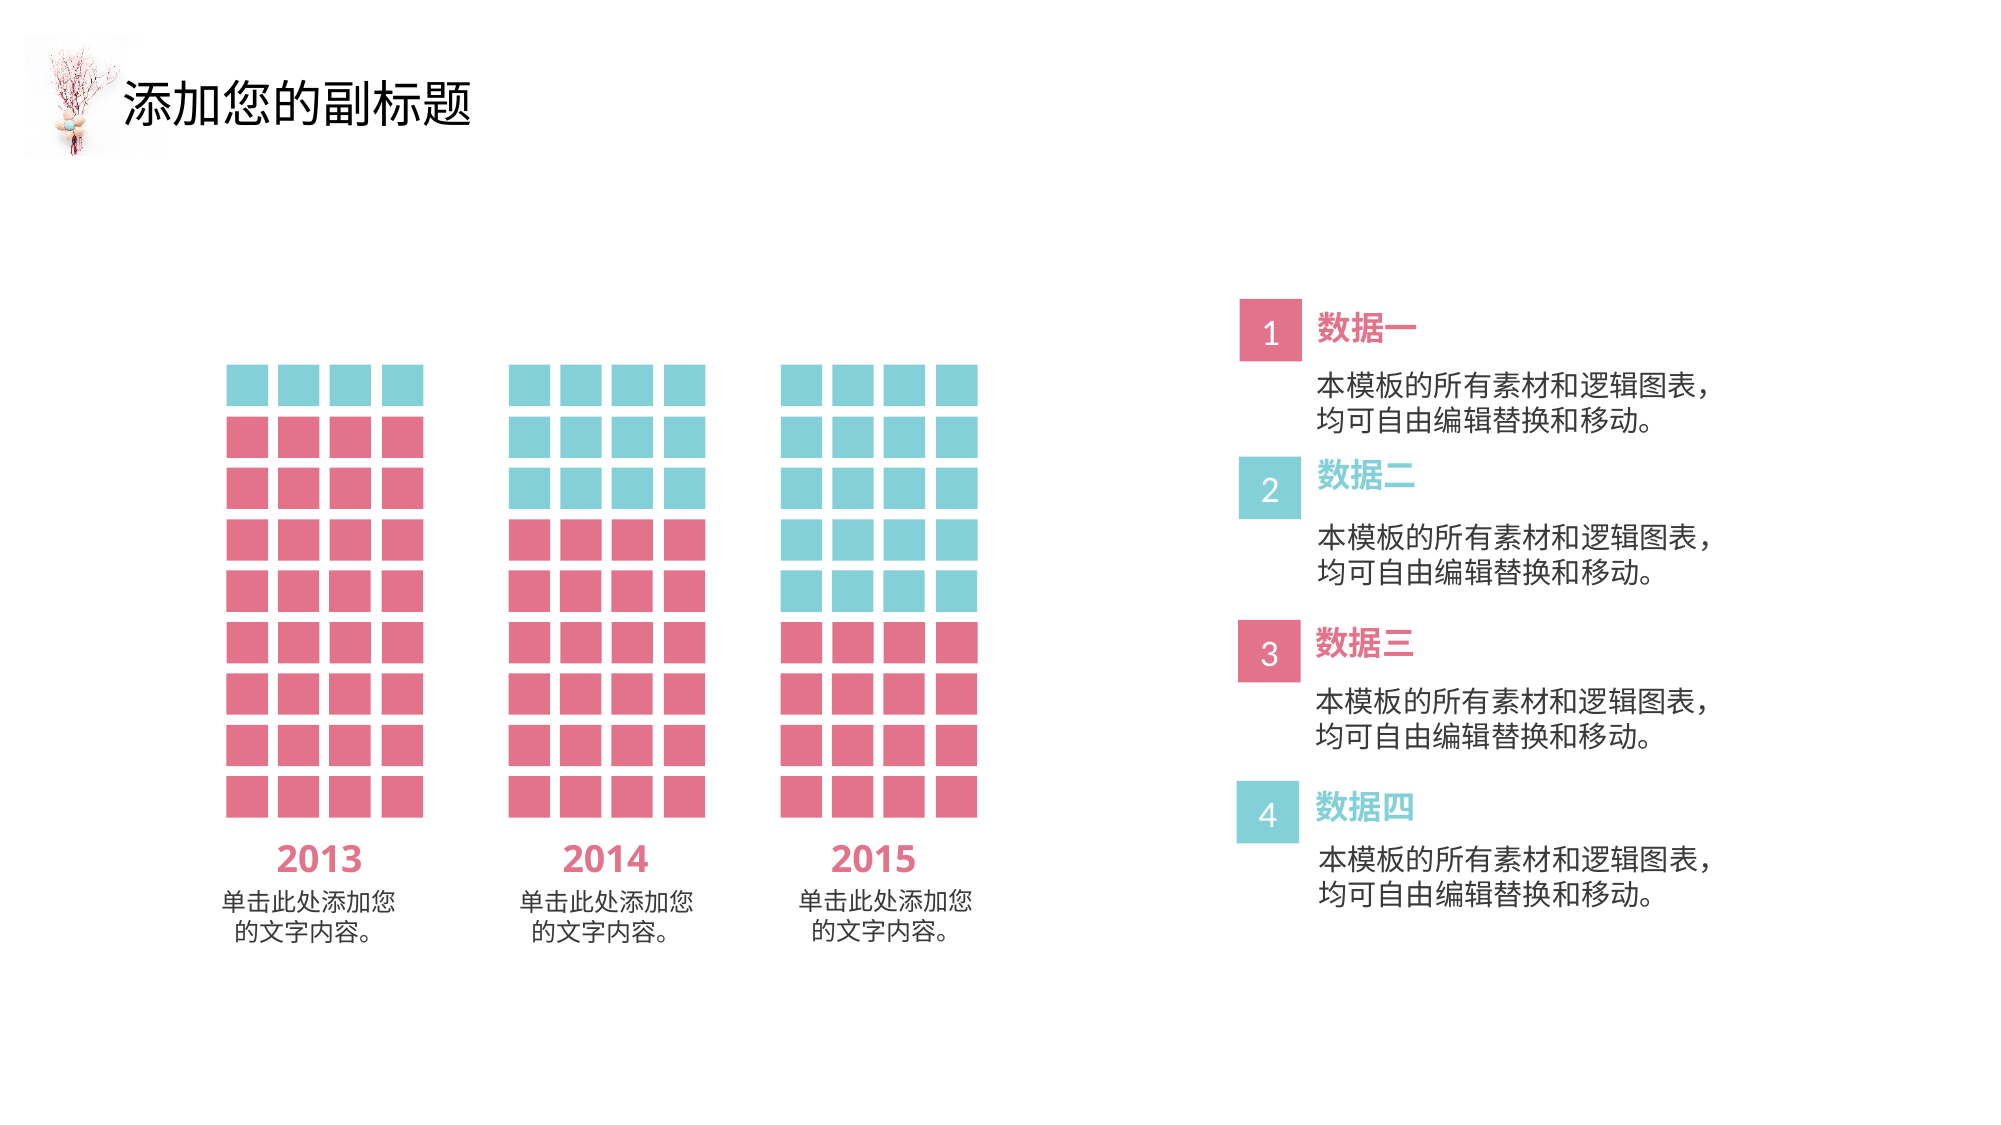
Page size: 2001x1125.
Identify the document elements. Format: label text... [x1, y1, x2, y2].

text_box [226, 518, 269, 562]
text_box [780, 621, 823, 664]
text_box 4 [1236, 780, 1300, 844]
text_box [559, 364, 603, 407]
text_box [663, 775, 706, 819]
text_box [381, 415, 424, 459]
text_box [663, 672, 706, 716]
text_box [611, 415, 654, 459]
text_box [381, 467, 424, 510]
text_box [611, 621, 654, 664]
text_box [610, 724, 654, 767]
text_box [381, 364, 424, 407]
text_box [507, 775, 551, 819]
text_box [610, 775, 654, 819]
text_box [381, 672, 424, 716]
text_box [277, 724, 320, 767]
text_box 单击此处添加您的文字内容。 [195, 878, 424, 954]
text_box [831, 364, 875, 407]
text_box [277, 415, 321, 459]
text_box [381, 569, 424, 613]
text_box [831, 415, 875, 459]
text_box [24, 37, 547, 156]
text_box [780, 569, 823, 613]
text_box [381, 518, 424, 562]
text_box [780, 775, 823, 819]
text_box [663, 415, 707, 459]
text_box [328, 775, 372, 819]
text_box [328, 518, 372, 562]
text_box 1 [1238, 298, 1303, 362]
text_box 单击此处添加您的文字内容。 [496, 878, 717, 954]
text_box [882, 724, 926, 767]
text_box [226, 467, 269, 510]
text_box [225, 569, 269, 613]
text_box 2 [1238, 456, 1302, 520]
text_box 2014 [547, 827, 664, 878]
text_box 数据一 [1302, 299, 1433, 355]
text_box [559, 775, 602, 819]
text_box [508, 467, 551, 510]
text_box 数据二 [1302, 447, 1432, 502]
text_box [611, 364, 654, 407]
text_box [780, 415, 823, 459]
text_box [663, 569, 706, 613]
text_box [277, 467, 321, 510]
text_box [780, 672, 823, 716]
text_box [225, 672, 269, 716]
text_box [831, 775, 874, 819]
text_box [225, 775, 269, 819]
text_box [328, 724, 372, 767]
text_box [780, 724, 823, 767]
text_box [935, 775, 978, 819]
text_box [935, 415, 979, 459]
text_box [780, 364, 823, 407]
text_box [663, 467, 707, 510]
text_box [663, 364, 707, 407]
text_box [277, 364, 321, 407]
text_box [381, 724, 424, 767]
text_box [780, 518, 823, 562]
text_box [328, 569, 372, 613]
text_box [559, 518, 603, 562]
text_box [508, 364, 551, 407]
text_box 本模板的所有素材和逻辑图表，均可自由编辑替换和移动。 [1300, 676, 1740, 761]
text_box [277, 518, 321, 562]
text_box [507, 672, 551, 716]
text_box [507, 569, 551, 613]
text_box [882, 672, 926, 716]
text_box [328, 415, 372, 459]
text_box 本模板的所有素材和逻辑图表，均可自由编辑替换和移动。 [1303, 834, 1742, 919]
text_box [559, 724, 602, 767]
text_box [611, 518, 654, 562]
text_box [277, 569, 320, 613]
text_box [559, 621, 603, 664]
text_box [226, 621, 269, 664]
text_box [831, 518, 875, 562]
text_box [507, 724, 551, 767]
text_box [508, 518, 551, 562]
text_box [780, 467, 823, 510]
text_box [328, 467, 372, 510]
text_box [935, 569, 978, 613]
text_box [935, 467, 979, 510]
text_box [831, 621, 875, 664]
text_box [328, 621, 372, 664]
text_box 2013 [261, 827, 378, 878]
text_box [610, 569, 654, 613]
text_box [225, 724, 269, 767]
text_box [226, 364, 269, 407]
text_box [831, 569, 874, 613]
text_box [935, 724, 978, 767]
text_box [883, 621, 926, 664]
text_box 本模板的所有素材和逻辑图表，均可自由编辑替换和移动。 [1303, 511, 1742, 597]
text_box [883, 467, 926, 510]
text_box 3 [1237, 619, 1302, 683]
text_box 数据四 [1300, 778, 1431, 834]
text_box 单击此处添加您的文字内容。 [780, 878, 992, 954]
text_box [883, 364, 926, 407]
text_box [508, 621, 551, 664]
text_box [831, 672, 874, 716]
text_box [559, 415, 603, 459]
text_box [663, 724, 706, 767]
text_box [611, 467, 654, 510]
text_box [882, 775, 926, 819]
text_box [559, 672, 602, 716]
text_box [935, 364, 979, 407]
text_box [277, 621, 321, 664]
text_box [277, 672, 320, 716]
text_box [935, 672, 978, 716]
text_box [226, 415, 269, 459]
text_box [559, 467, 603, 510]
text_box 本模板的所有素材和逻辑图表，均可自由编辑替换和移动。 [1302, 359, 1741, 445]
text_box [883, 415, 926, 459]
text_box [508, 415, 551, 459]
text_box [935, 621, 979, 664]
text_box [935, 518, 979, 562]
text_box [381, 775, 424, 819]
text_box [882, 569, 926, 613]
text_box [831, 467, 875, 510]
text_box [559, 569, 602, 613]
text_box [381, 621, 424, 664]
text_box [663, 621, 707, 664]
text_box [883, 518, 926, 562]
text_box [663, 518, 707, 562]
text_box [277, 775, 320, 819]
text_box [328, 364, 372, 407]
text_box 数据三 [1300, 614, 1431, 670]
text_box [328, 672, 372, 716]
text_box [610, 672, 654, 716]
text_box [831, 724, 874, 767]
text_box 2015 [816, 827, 932, 878]
